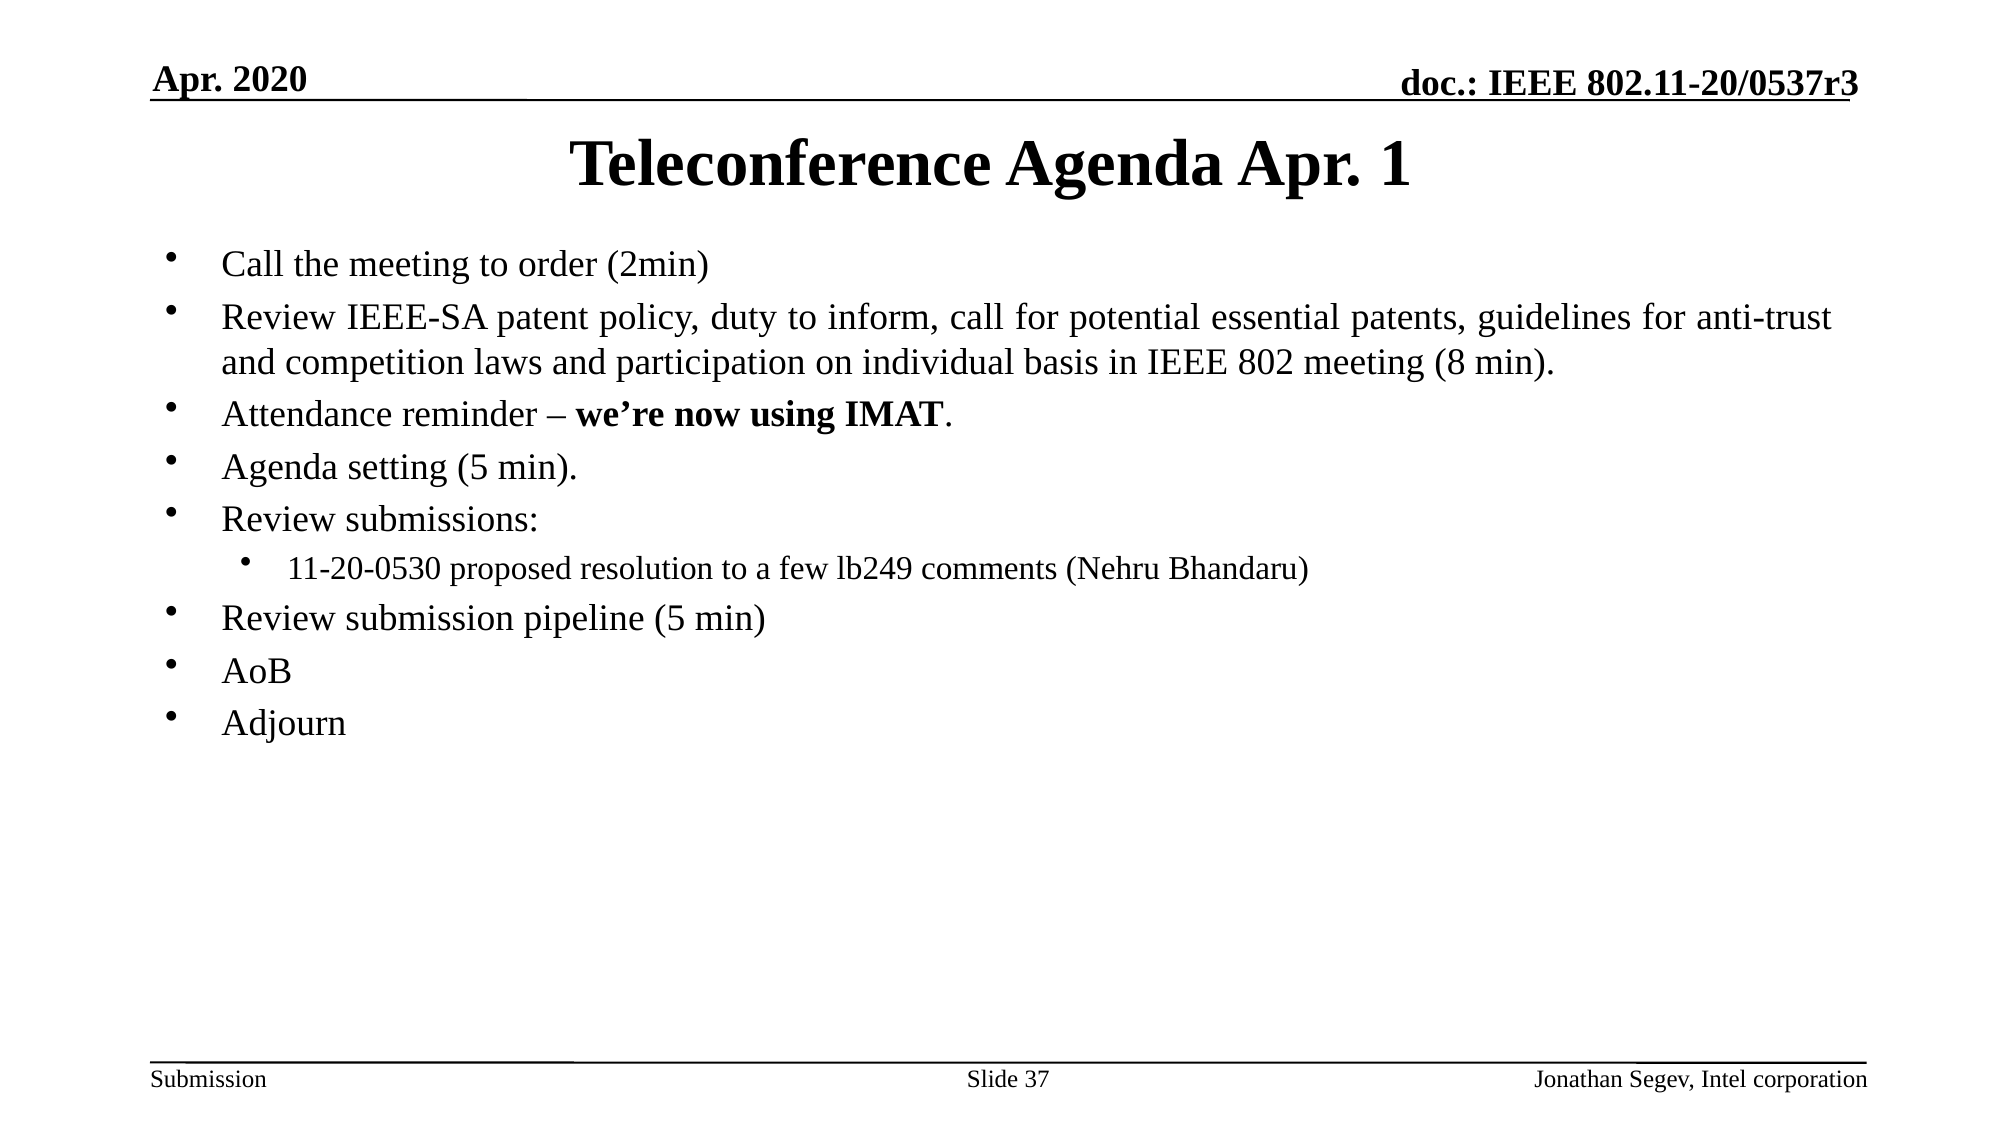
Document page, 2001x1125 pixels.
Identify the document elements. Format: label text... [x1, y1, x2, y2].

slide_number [152, 54, 563, 100]
title Teleconference Agenda Apr. 1 [149, 112, 1850, 205]
slide_number Slide 37 [950, 1061, 1067, 1123]
list Call the meeting to order (2min) Review IEEE-SA patent policy, duty to inform, call for potential essential patents, guidelines for anti-trust and competition laws and participation on individual basis in IEEE 802 meeting (8 min). Attendance reminder – we’re now using IMAT. Agenda setting (5 min). Review submissions: 11-20-0530 proposed resolution to a few lb249 comments (Nehru Bhandaru) Review submission pipeline (5 min) AoB Adjourn [149, 231, 1850, 1000]
footer Jonathan Segev, Intel corporation [1171, 1061, 1869, 1093]
